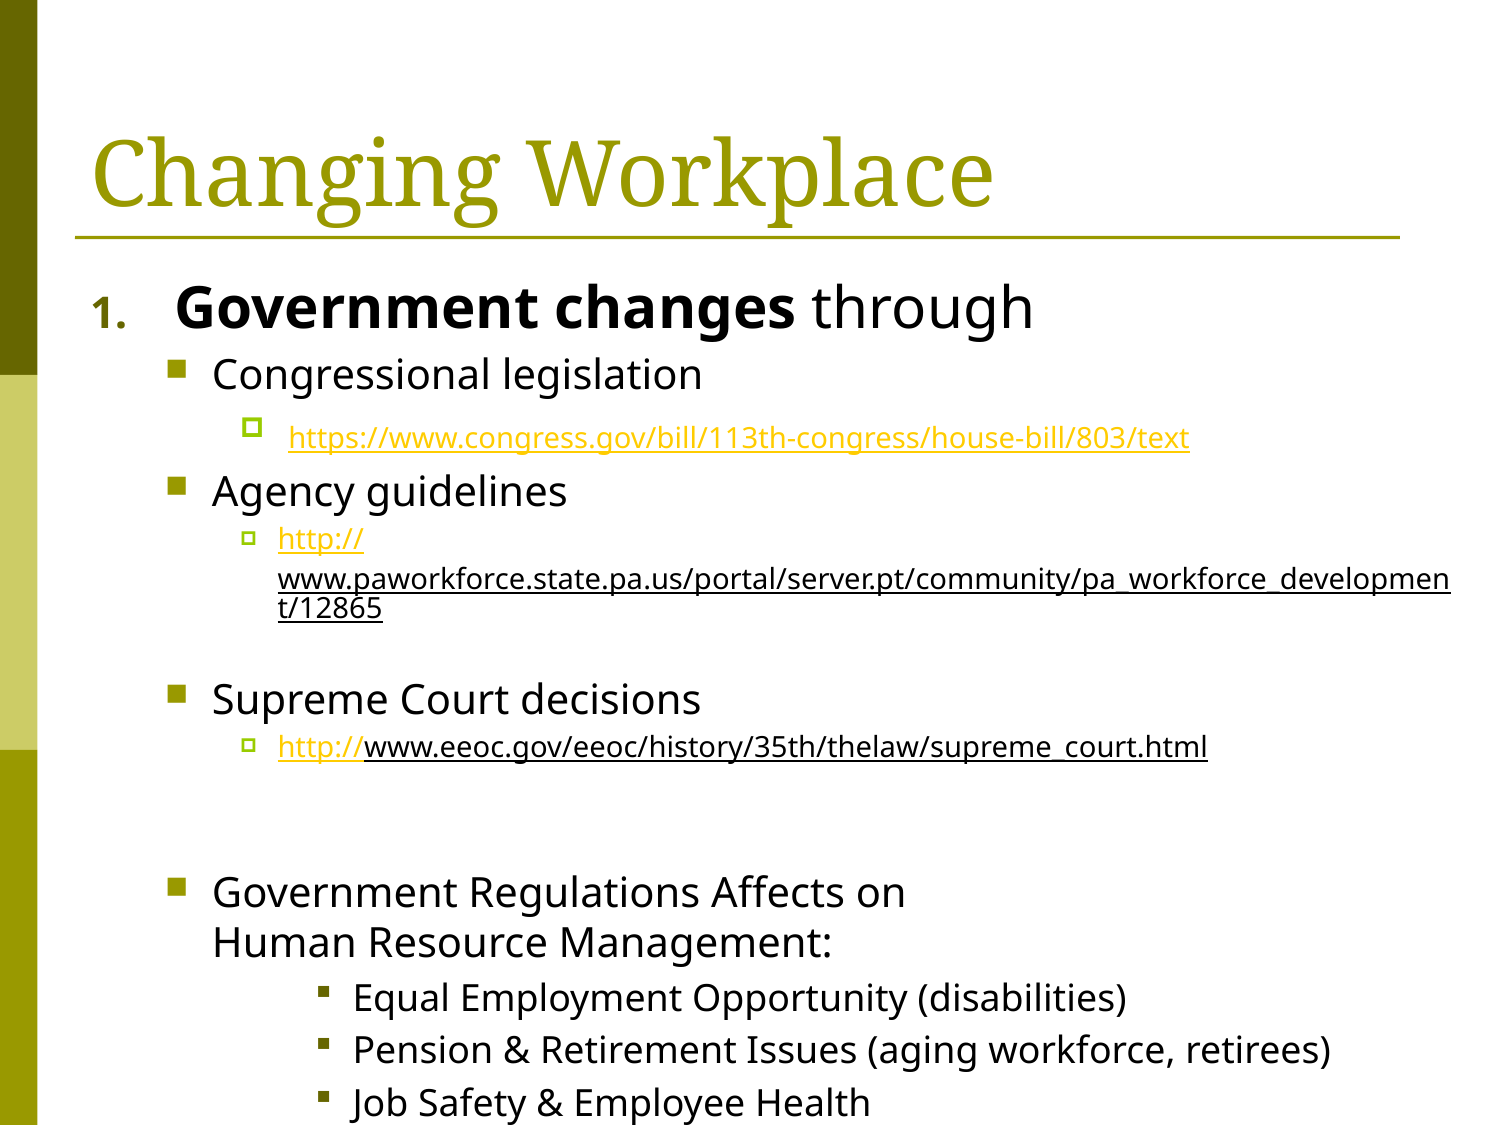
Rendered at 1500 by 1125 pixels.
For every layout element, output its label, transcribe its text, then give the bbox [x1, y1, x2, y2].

list Government changes through Congressional legislation https://www.congress.gov/bill/113th-congress/house-bill/803/text Agency guidelines http://www.paworkforce.state.pa.us/portal/server.pt/community/pa_workforce_development/12865 Supreme Court decisions http://www.eeoc.gov/eeoc/history/35th/thelaw/supreme_court.html Government Regulations Affects on Human Resource Management: Equal Employment Opportunity (disabilities) Pension & Retirement Issues (aging workforce, retirees) Job Safety & Employee Health [74, 262, 1476, 1006]
title Changing Workplace [74, 45, 1426, 233]
